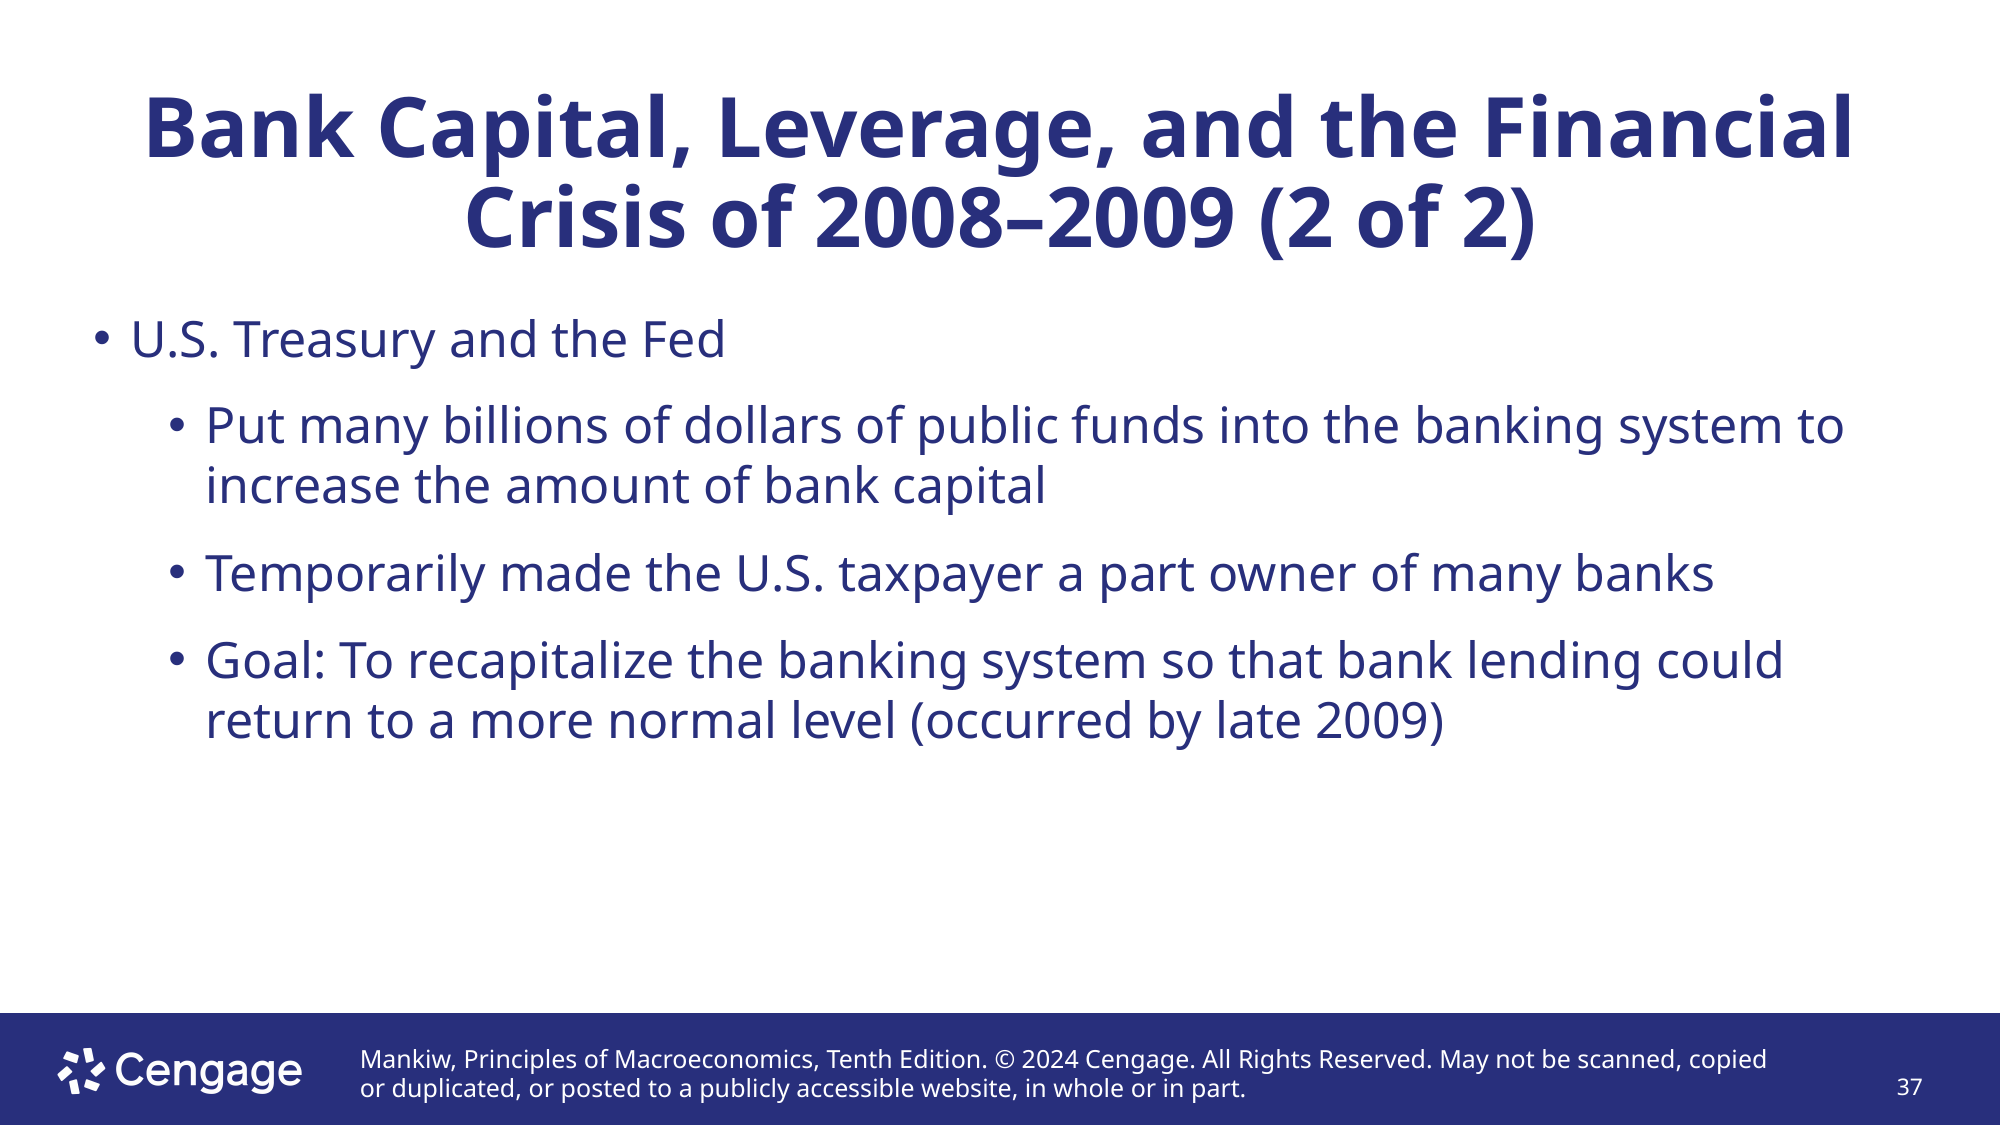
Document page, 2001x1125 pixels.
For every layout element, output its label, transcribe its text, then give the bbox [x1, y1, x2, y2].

list U.S. Treasury and the Fed Put many billions of dollars of public funds into the banking system to increase the amount of bank capital Temporarily made the U.S. taxpayer a part owner of many banks Goal: To recapitalize the banking system so that bank lending could return to a more normal level (occurred by late 2009) [78, 299, 1923, 1014]
title Bank Capital, Leverage, and the Financial Crisis of 2008–2009 (2 of 2) [78, 77, 1923, 278]
picture [30, 1020, 329, 1122]
